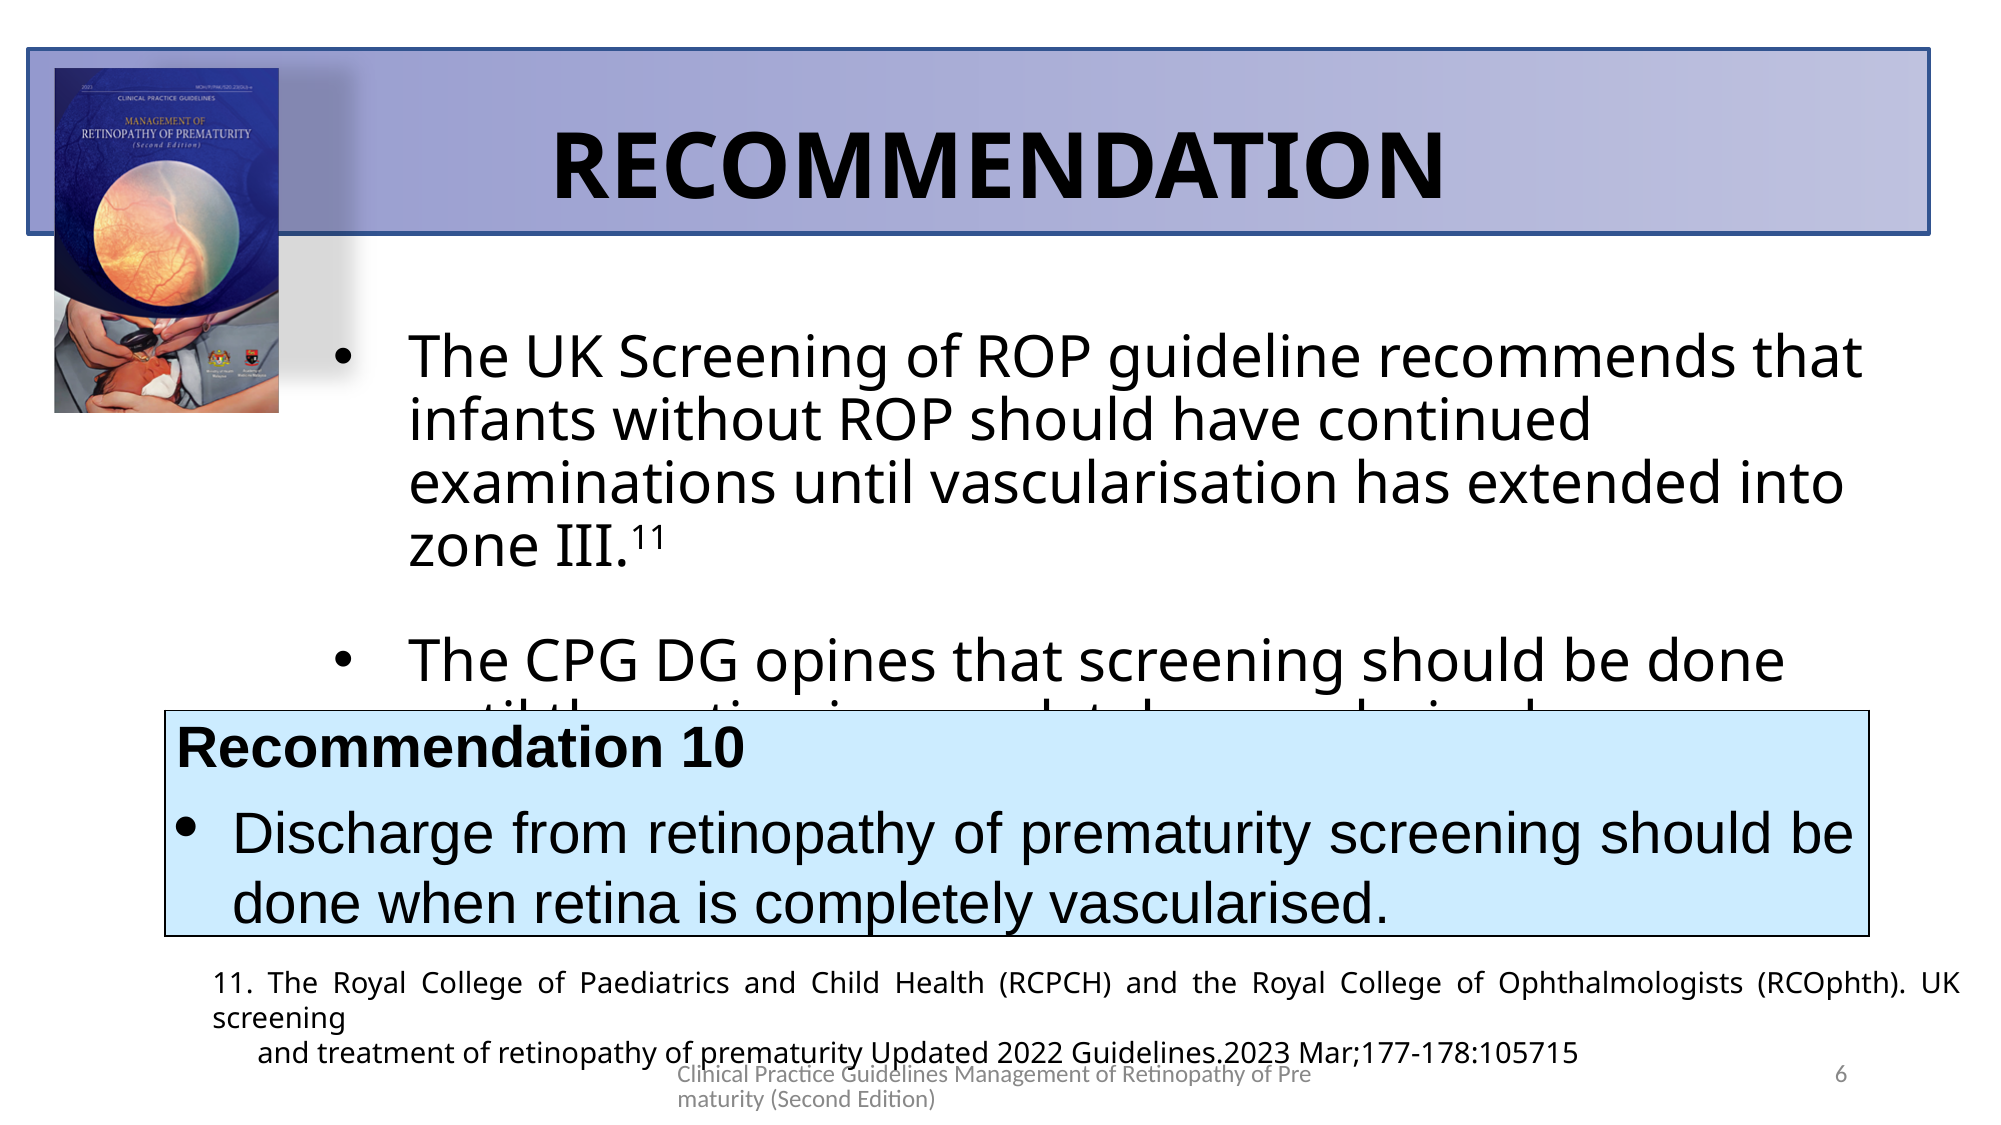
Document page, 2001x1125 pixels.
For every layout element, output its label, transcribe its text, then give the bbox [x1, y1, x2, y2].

list The UK Screening of ROP guideline recommends that infants without ROP should have continued examinations until vascularisation has extended into zone III.11 The CPG DG opines that screening should be done until the retina is completely vascularised. [318, 320, 1907, 956]
text_box [26, 47, 49, 236]
text_box 11. The Royal College of Paediatrics and Child Health (RCPCH) and the Royal College of Ophthalmologists (RCOphth). UK screening and treatment of retinopathy of prematurity Updated 2022 Guidelines.2023 Mar;177-178:105715 [197, 956, 1977, 1077]
title RECOMMENDATION [390, 59, 1863, 278]
table_header Recommendation 10 Discharge from retinopathy of prematurity screening should be done when retina is completely vascularised. [166, 711, 1868, 935]
slide_number 6 [1412, 1042, 1863, 1103]
footer Clinical Practice Guidelines Management of Retinopathy of Prematurity (Second Edition) [662, 1042, 1338, 1103]
picture [54, 37, 386, 413]
text_box [390, 47, 1931, 236]
